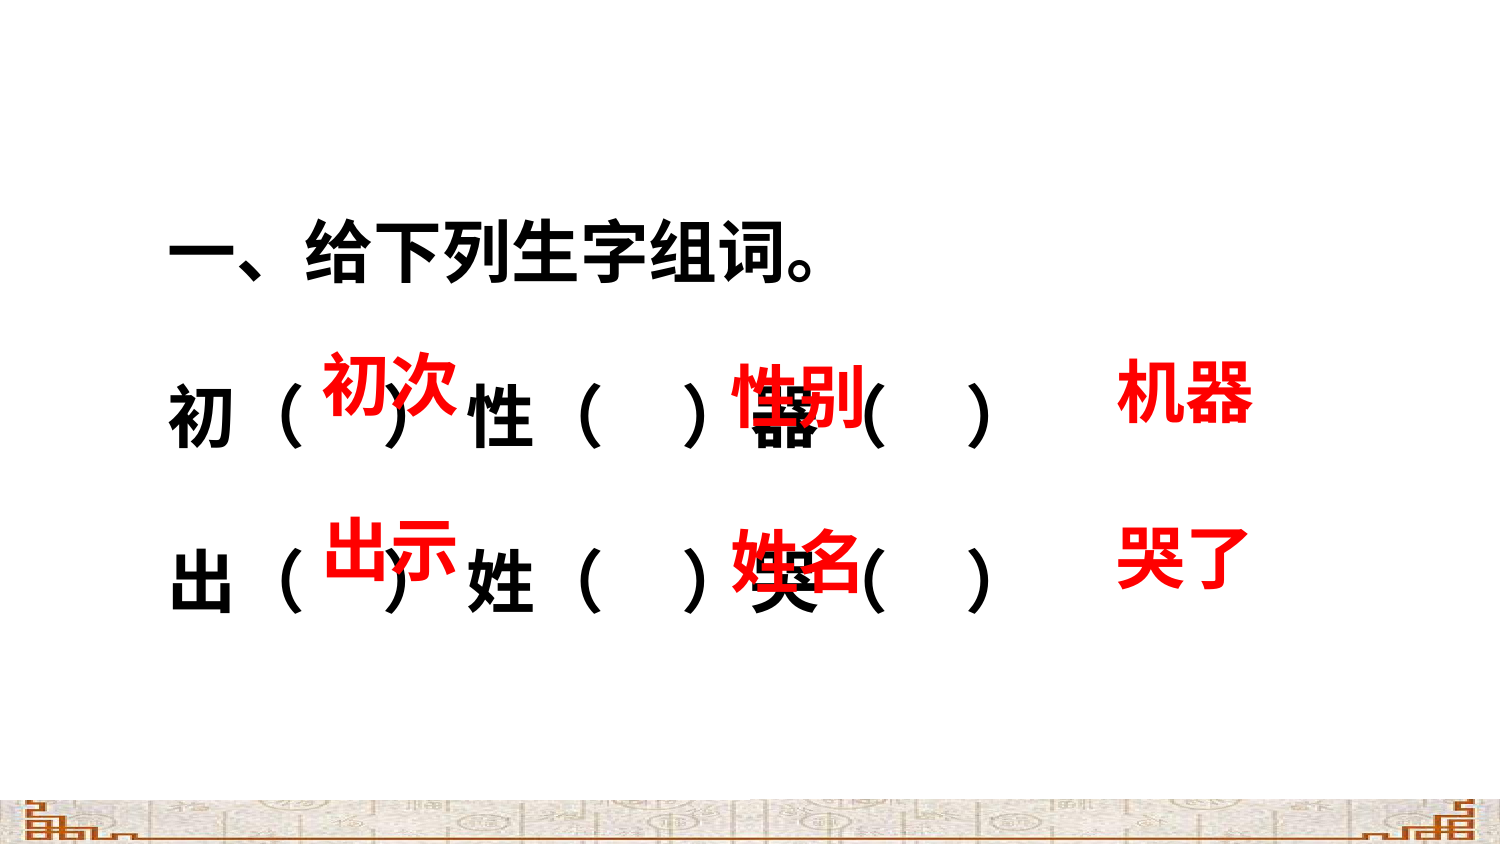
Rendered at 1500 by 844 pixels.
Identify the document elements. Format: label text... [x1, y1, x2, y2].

text_box 性别 [718, 347, 879, 442]
text_box 出示 [310, 501, 471, 596]
text_box 哭了 [1104, 508, 1266, 603]
text_box 机器 [1104, 343, 1266, 437]
text_box 初次 [310, 336, 471, 430]
picture [0, 799, 1500, 844]
text_box 姓名 [718, 513, 879, 607]
text_box 一、给下列生字组词。 初（ ） 性（ ）器（ ） 出（ ） 姓（ ）哭（ ） [156, 120, 1450, 627]
